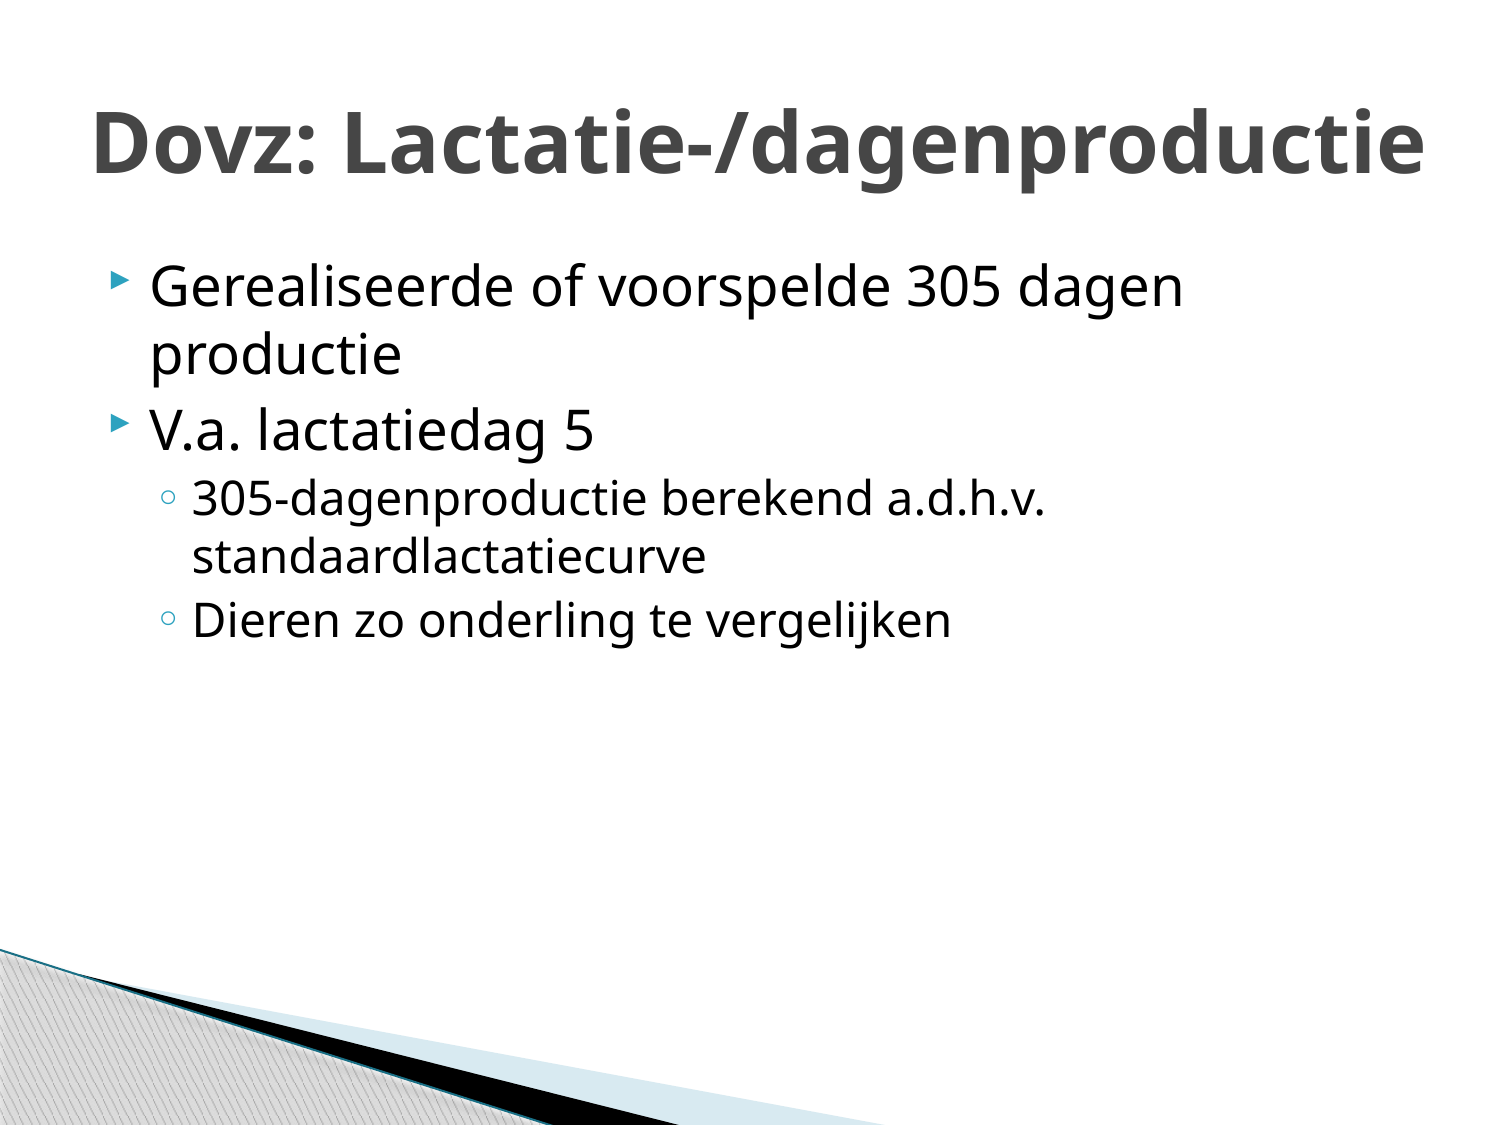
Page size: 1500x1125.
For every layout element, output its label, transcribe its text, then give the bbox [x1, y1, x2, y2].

list Gerealiseerde of voorspelde 305 dagen productie V.a. lactatiedag 5 305-dagenproductie berekend a.d.h.v. standaardlactatiecurve Dieren zo onderling te vergelijken [75, 243, 1425, 986]
title Dovz: Lactatie-/dagenproductie [75, 45, 1471, 233]
